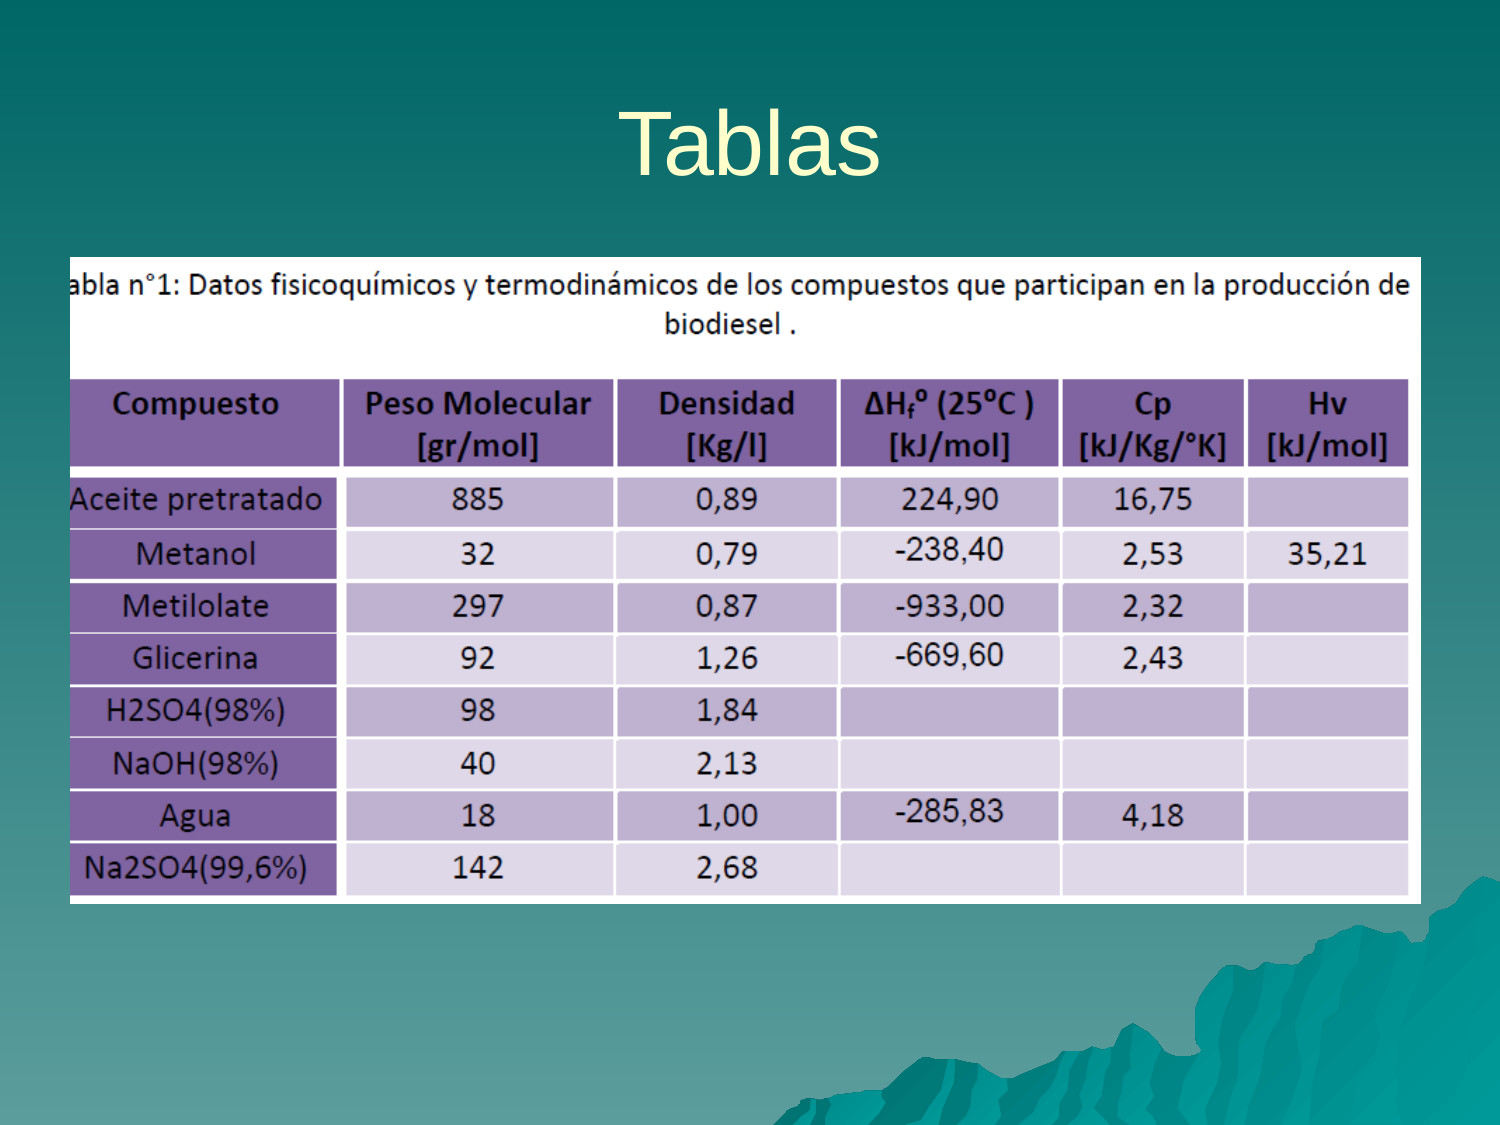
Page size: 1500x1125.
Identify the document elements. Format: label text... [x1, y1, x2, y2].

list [70, 257, 1421, 904]
title Tablas [74, 45, 1426, 233]
